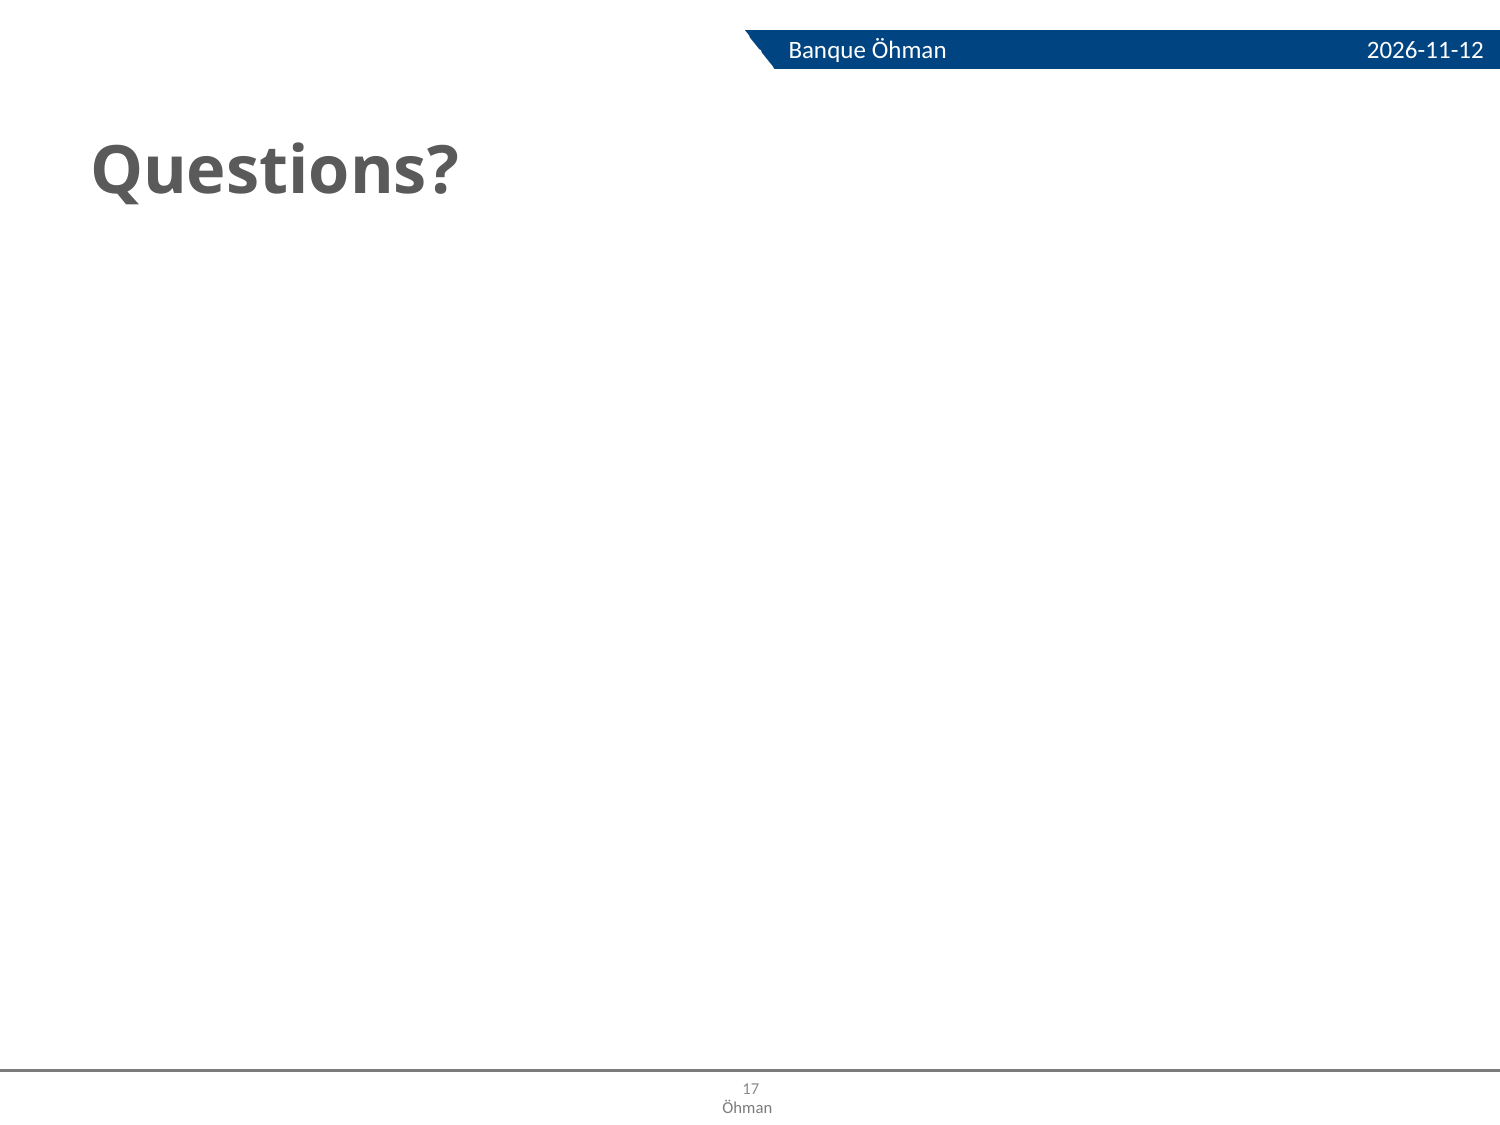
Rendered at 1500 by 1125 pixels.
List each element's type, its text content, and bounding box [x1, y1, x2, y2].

title Questions? [75, 101, 1425, 233]
picture [738, 30, 773, 69]
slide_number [1246, 16, 1500, 81]
footer Banque Öhman [773, 19, 1246, 79]
